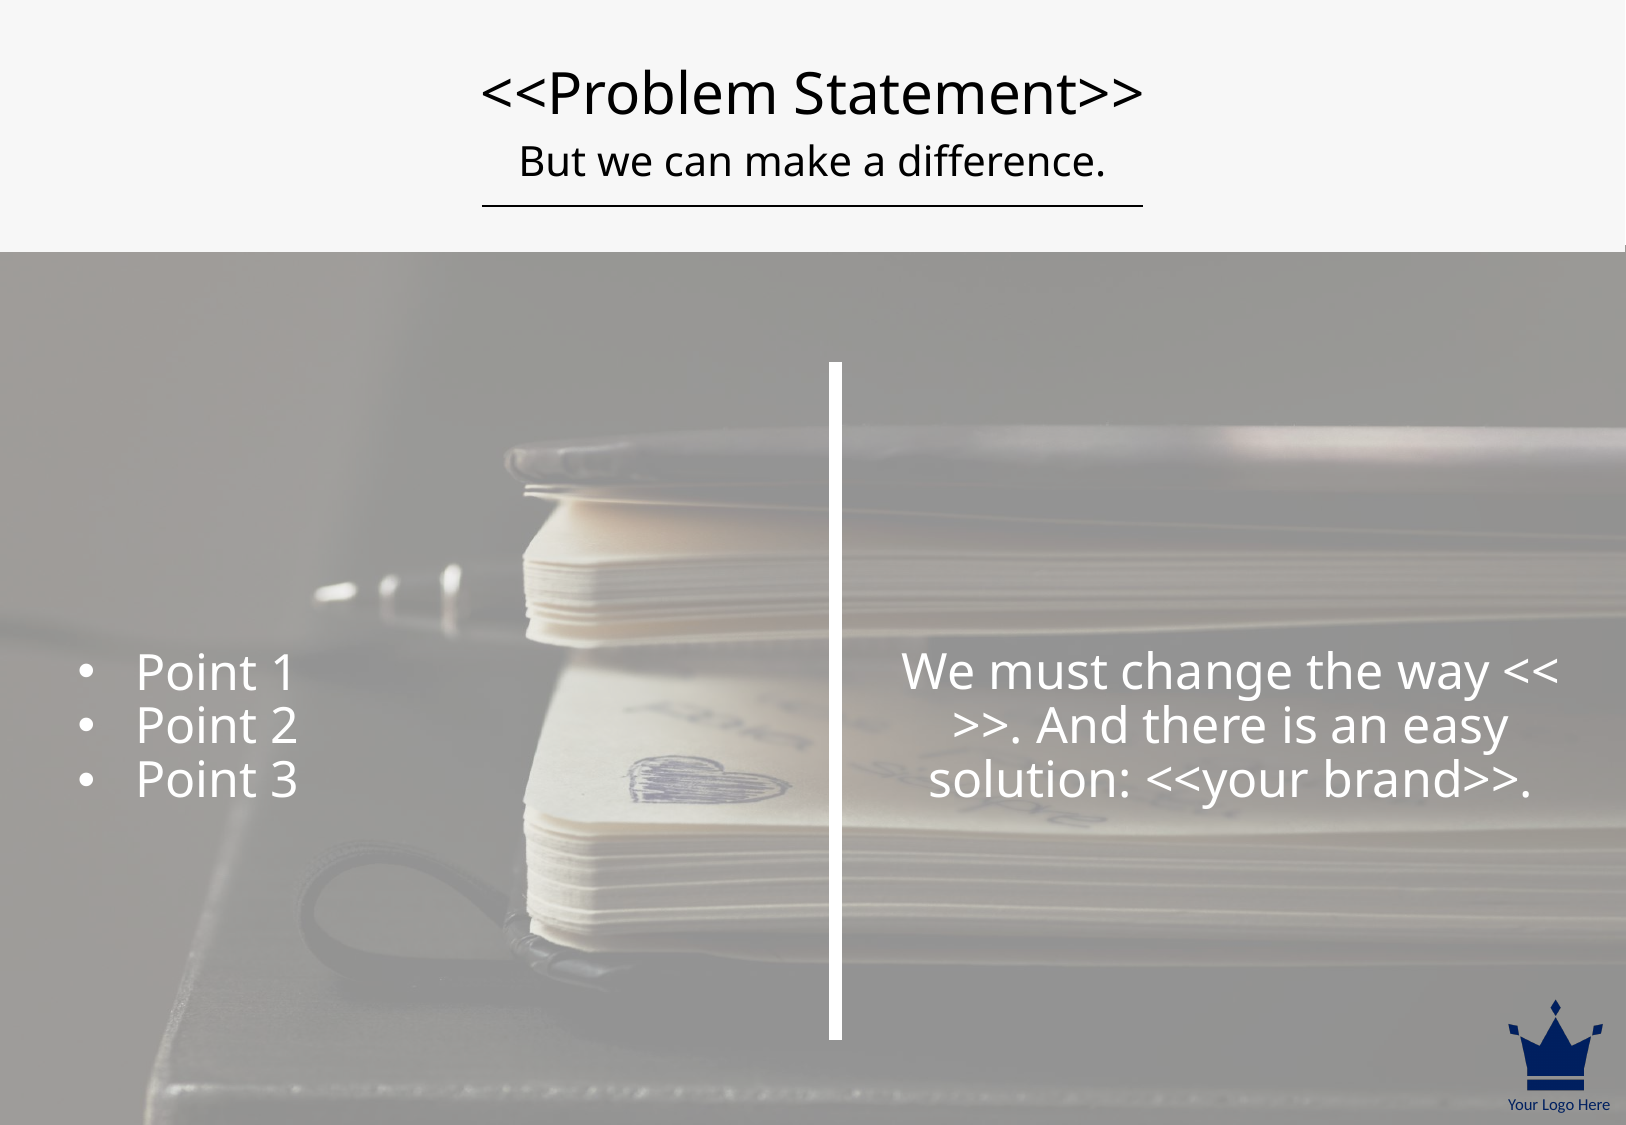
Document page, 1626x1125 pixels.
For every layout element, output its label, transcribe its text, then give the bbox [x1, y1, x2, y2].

text_box [0, 0, 1625, 244]
picture [0, 244, 1625, 1125]
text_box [1430, 988, 1625, 1122]
text_box But we can make a difference. [111, 122, 1514, 204]
title <<Problem Statement>> [111, 54, 1514, 122]
